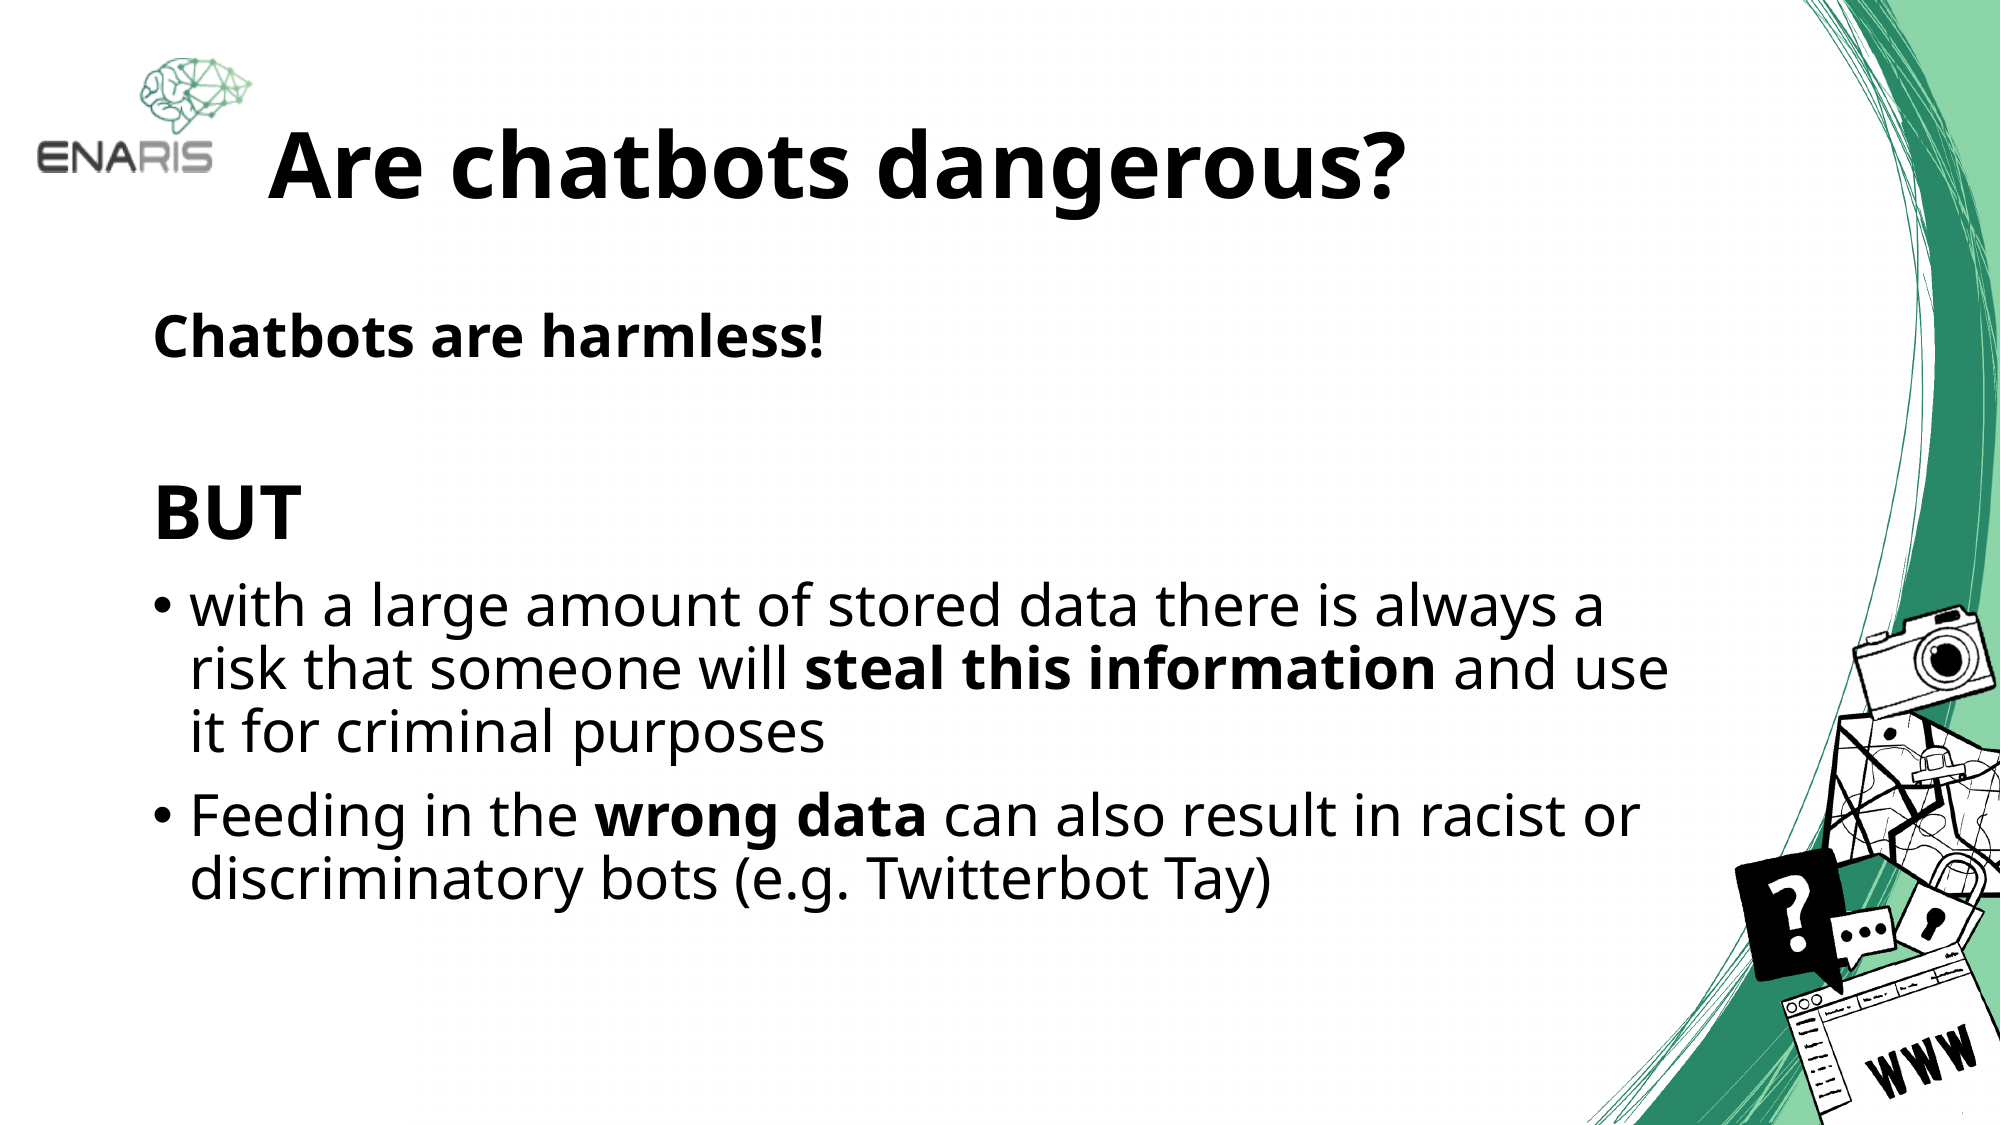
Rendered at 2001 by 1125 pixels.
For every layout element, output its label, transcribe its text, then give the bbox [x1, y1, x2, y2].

picture [408, 0, 2000, 1125]
title Are chatbots dangerous? [253, 59, 1863, 278]
picture [37, 58, 254, 173]
list Chatbots are harmless! BUT with a large amount of stored data there is always a risk that someone will steal this information and use it for criminal purposes Feeding in the wrong data can also result in racist or discriminatory bots (e.g. Twitterbot Tay) [137, 299, 1728, 1014]
